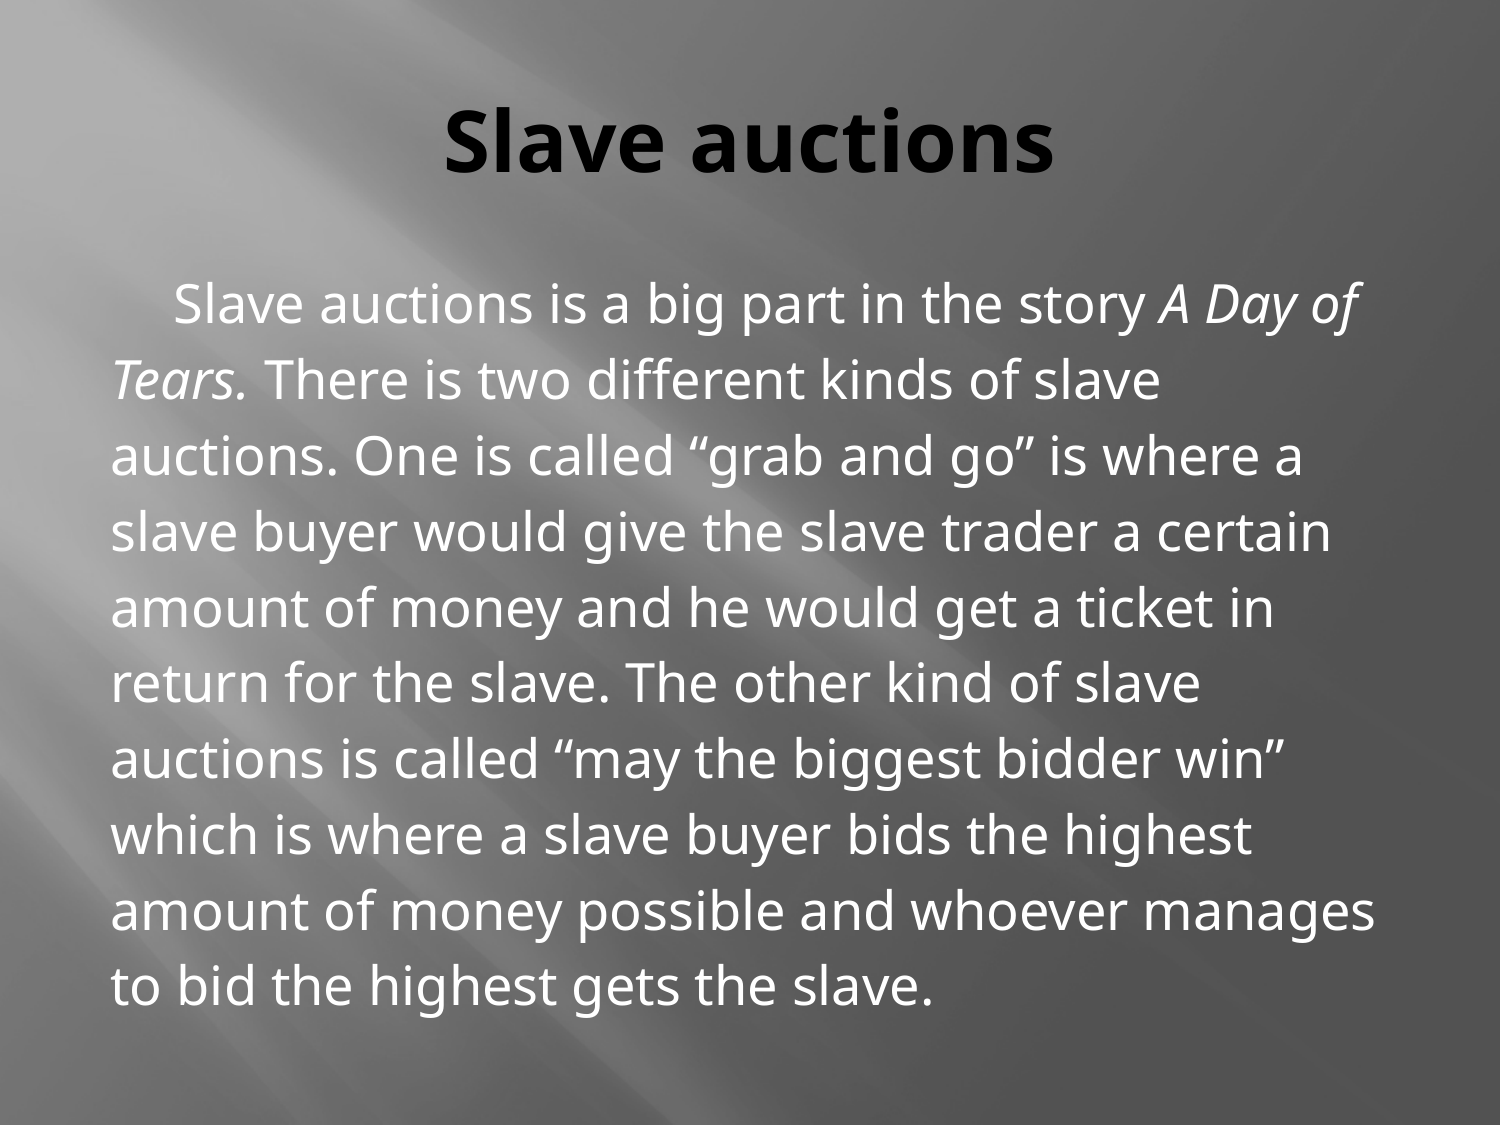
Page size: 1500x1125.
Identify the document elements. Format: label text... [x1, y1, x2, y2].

list Slave auctions is a big part in the story A Day of Tears. There is two different kinds of slave auctions. One is called “grab and go” is where a slave buyer would give the slave trader a certain amount of money and he would get a ticket in return for the slave. The other kind of slave auctions is called “may the biggest bidder win” which is where a slave buyer bids the highest amount of money possible and whoever manages to bid the highest gets the slave. [75, 262, 1425, 1035]
title Slave auctions [75, 45, 1425, 233]
